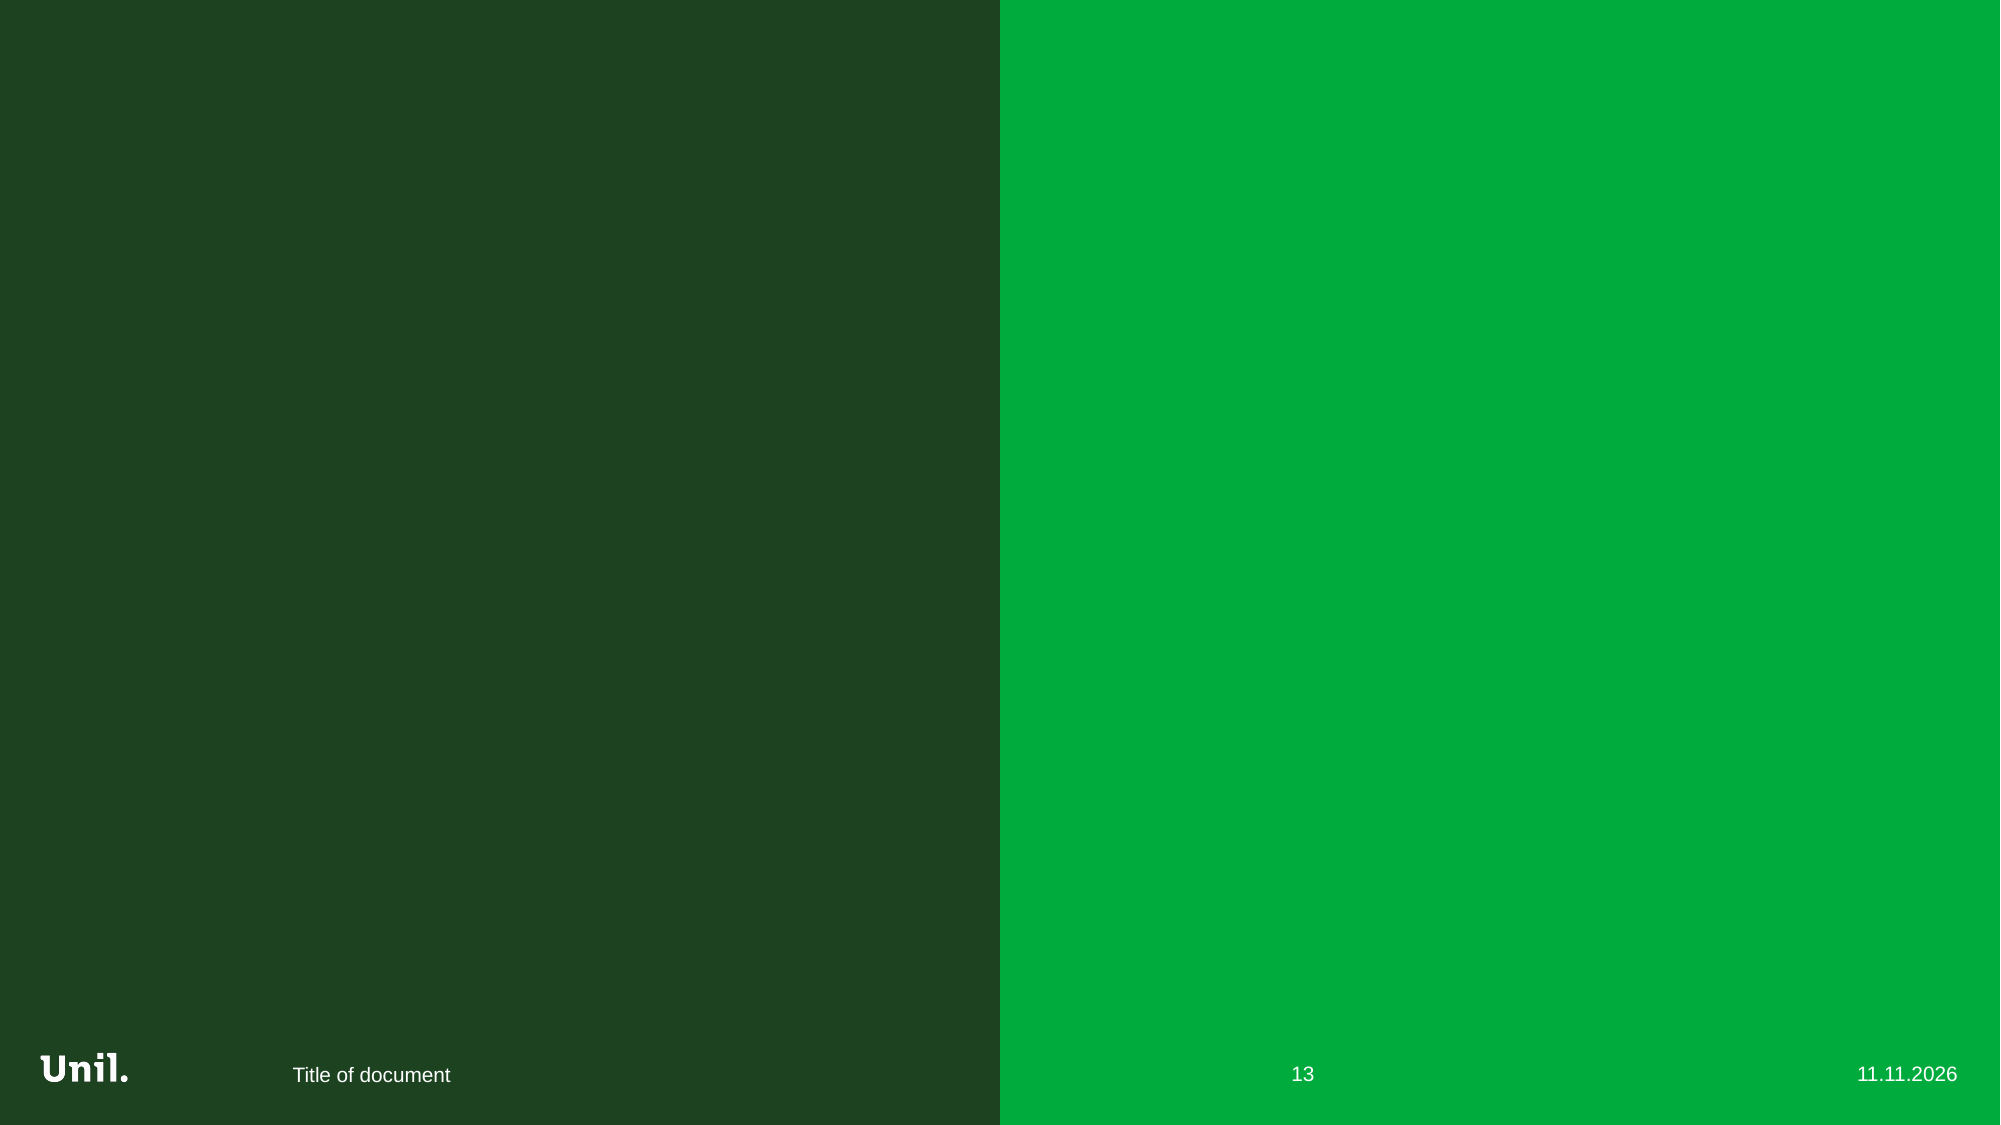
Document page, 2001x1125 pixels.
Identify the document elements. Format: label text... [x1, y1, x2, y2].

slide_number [1789, 1026, 1958, 1086]
footer Title of document [292, 1011, 1048, 1087]
slide_number 13 [1250, 1037, 1355, 1086]
picture [27, 1042, 141, 1095]
